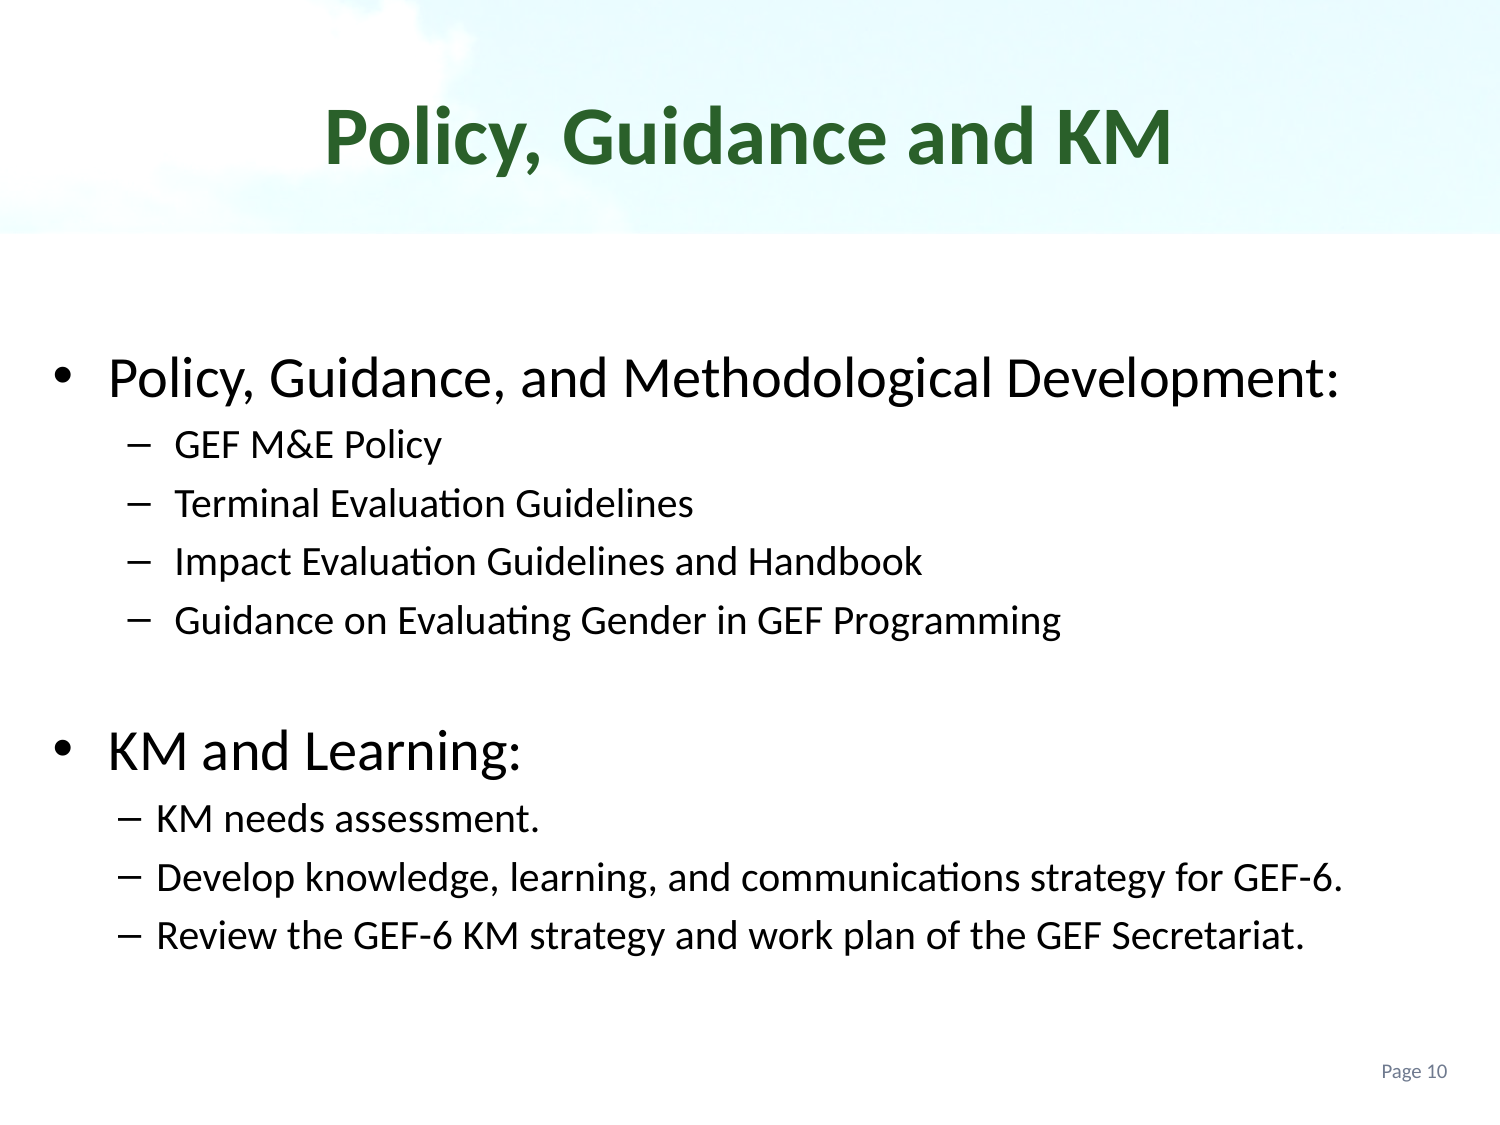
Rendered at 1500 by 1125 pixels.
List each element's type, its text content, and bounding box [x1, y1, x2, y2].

list Policy, Guidance, and Methodological Development: GEF M&E Policy Terminal Evaluation Guidelines Impact Evaluation Guidelines and Handbook Guidance on Evaluating Gender in GEF Programming KM and Learning: KM needs assessment. Develop knowledge, learning, and communications strategy for GEF-6. Review the GEF-6 KM strategy and work plan of the GEF Secretariat. [37, 249, 1463, 1050]
title Policy, Guidance and KM [37, 37, 1463, 225]
